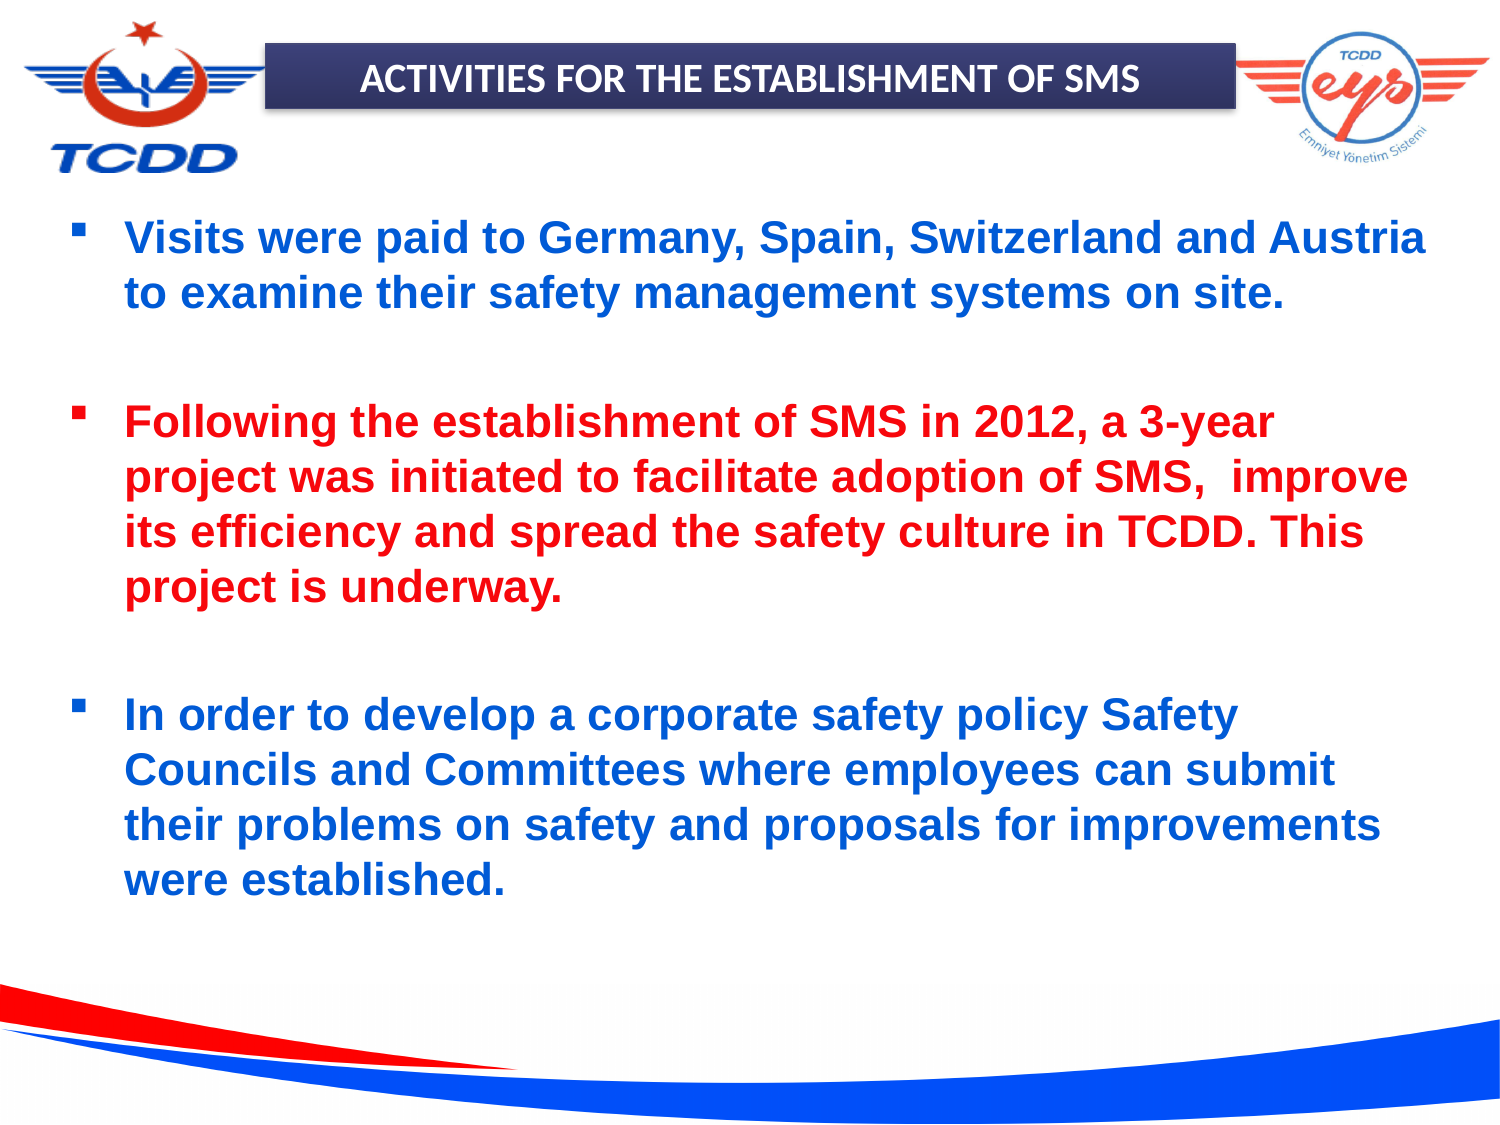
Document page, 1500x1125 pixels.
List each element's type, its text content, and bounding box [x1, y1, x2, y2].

picture [1224, 0, 1500, 173]
picture [23, 20, 266, 173]
list Visits were paid to Germany, Spain, Switzerland and Austria to examine their safety management systems on site. Following the establishment of SMS in 2012, a 3-year project was initiated to facilitate adoption of SMS, improve its efficiency and spread the safety culture in TCDD. This project is underway. In order to develop a corporate safety policy Safety Councils and Committees where employees can submit their problems on safety and proposals for improvements were established. [53, 141, 1448, 982]
picture [0, 984, 1500, 1124]
text_box ACTIVITIES FOR THE ESTABLISHMENT OF SMS [269, 43, 1219, 109]
